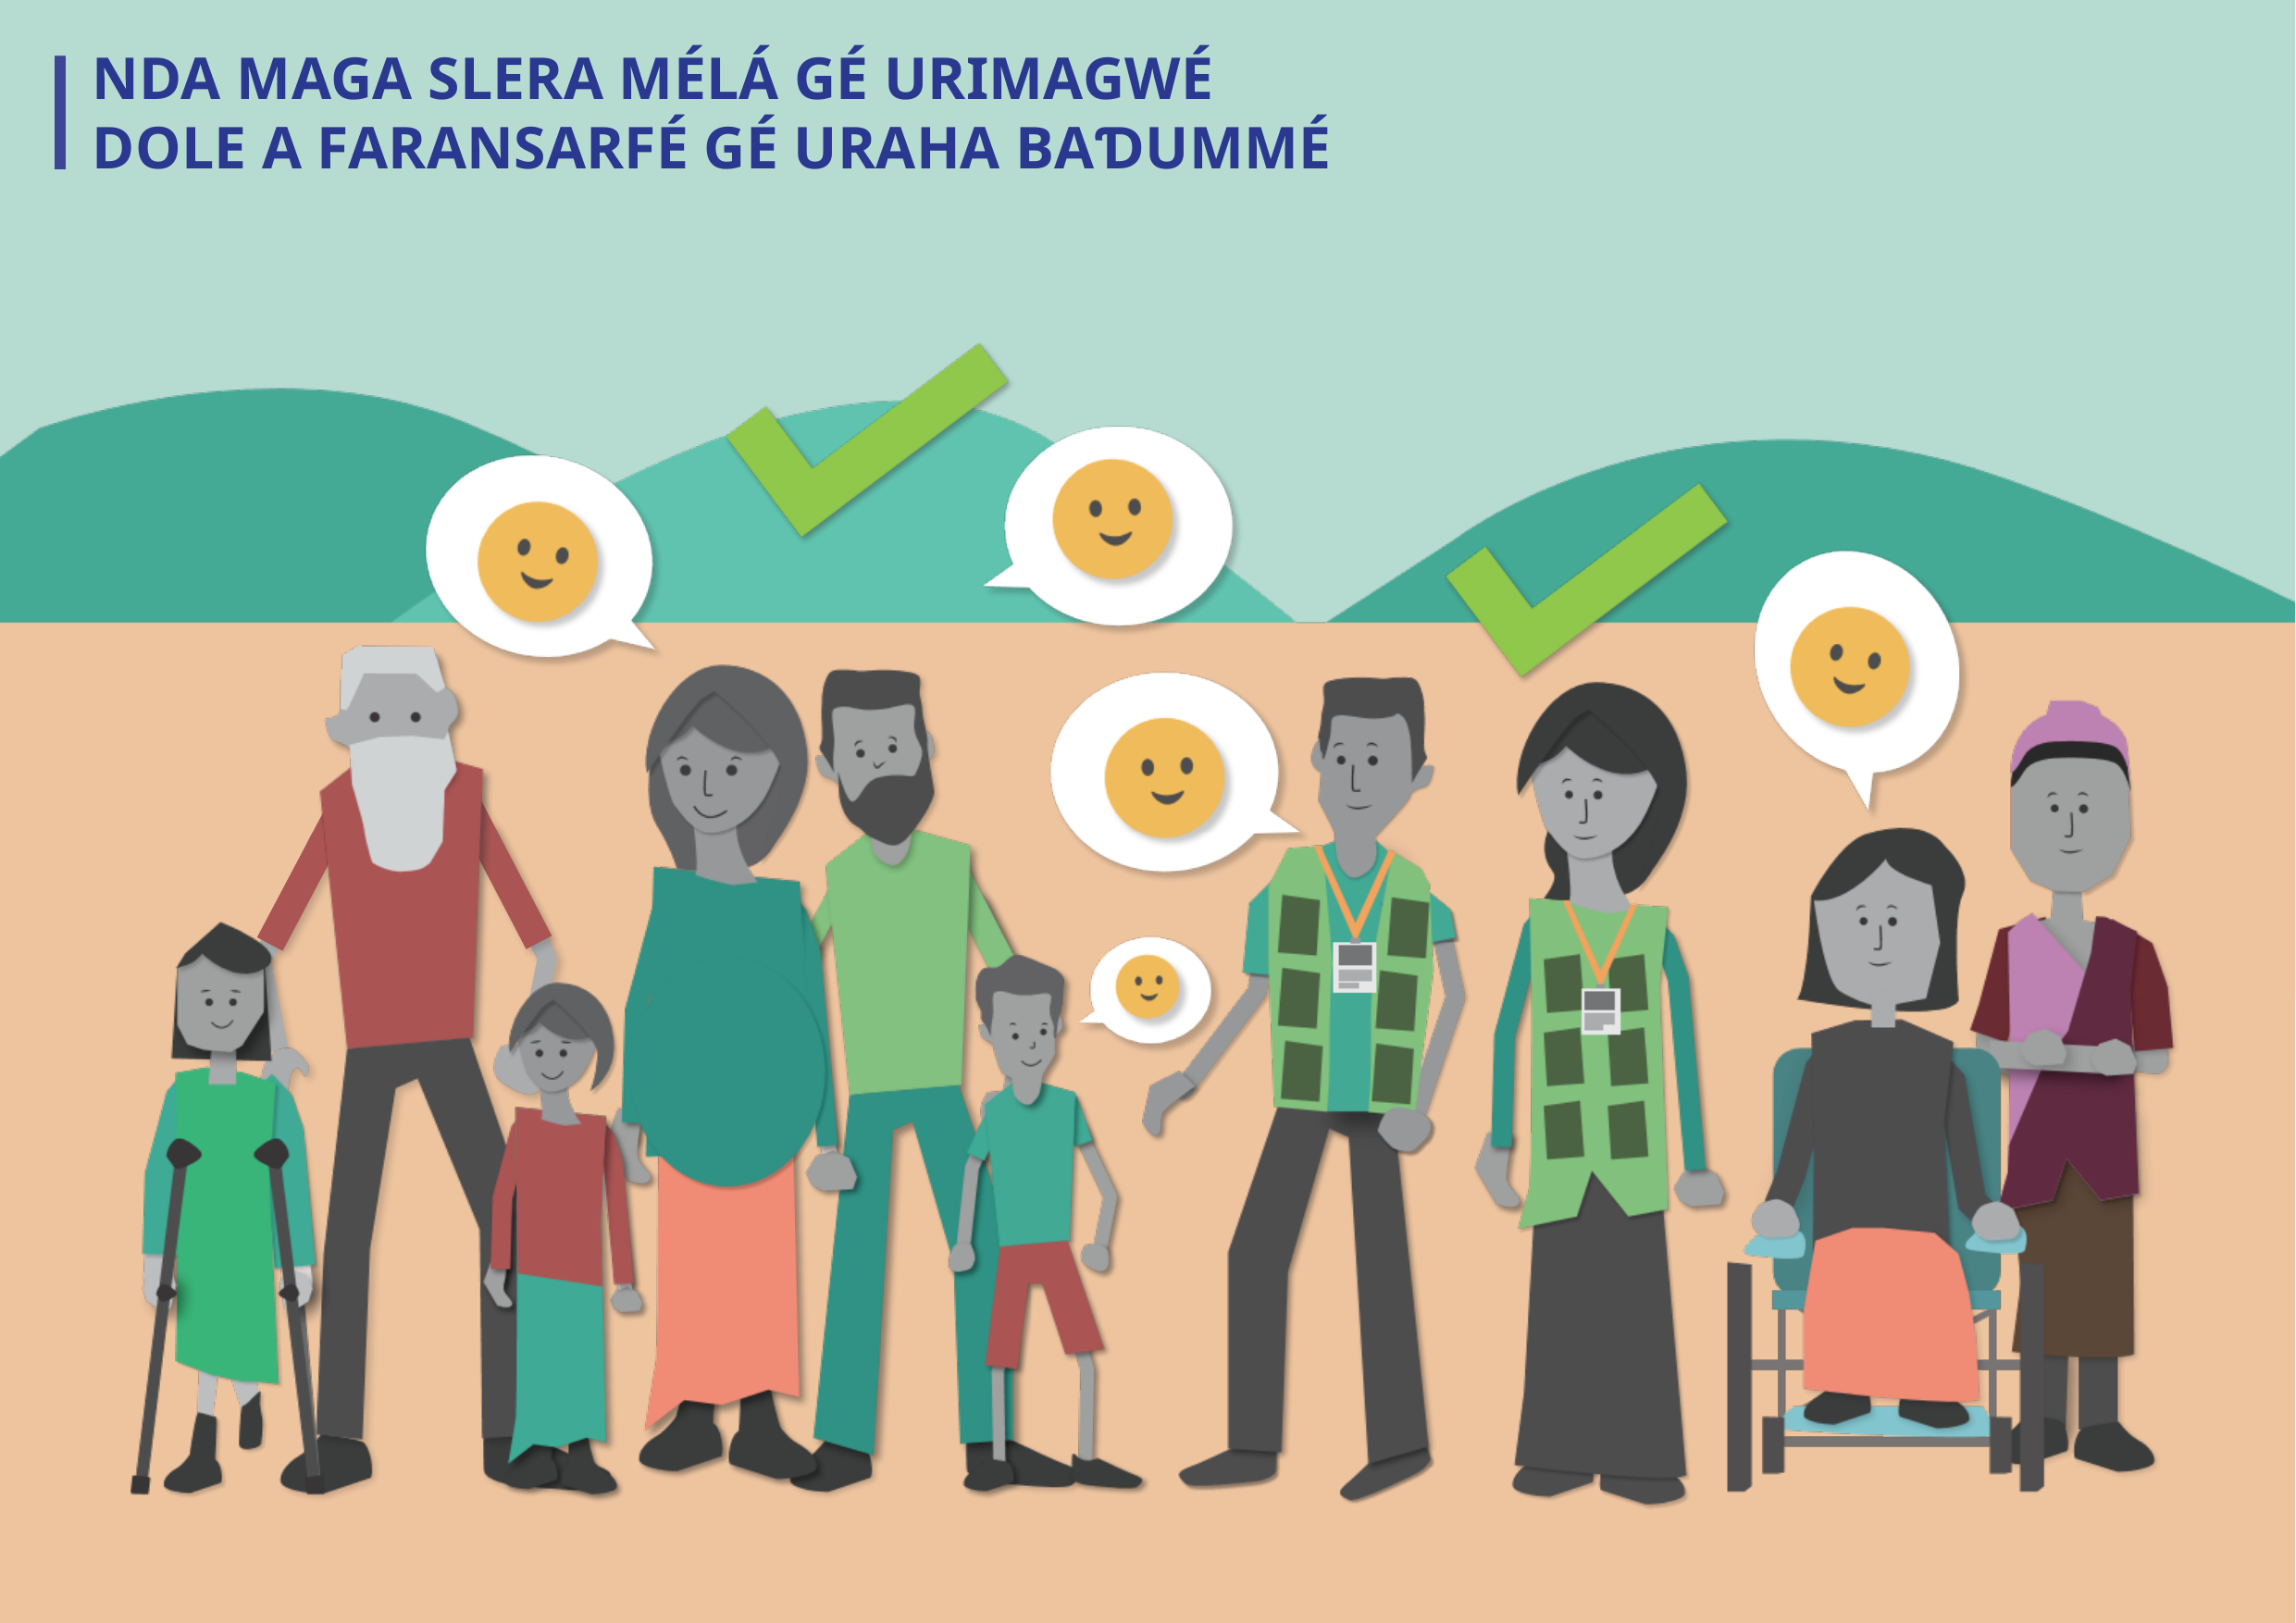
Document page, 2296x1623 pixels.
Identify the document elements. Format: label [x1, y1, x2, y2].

text_box [0, 0, 2296, 1623]
